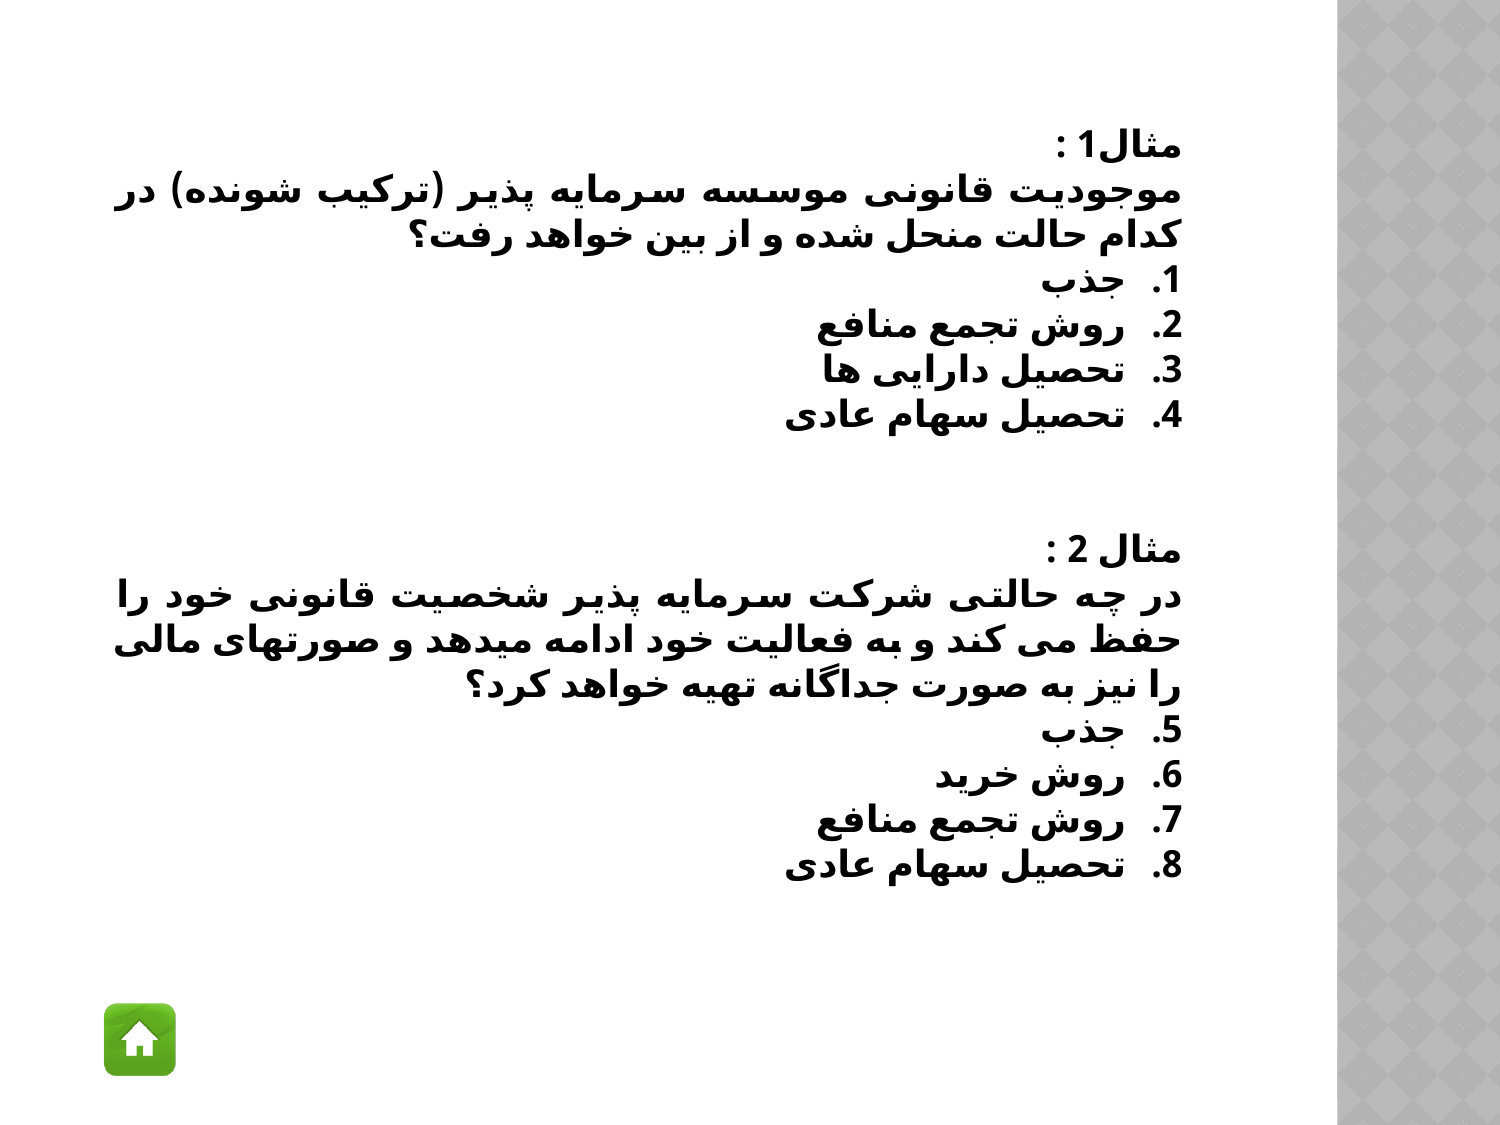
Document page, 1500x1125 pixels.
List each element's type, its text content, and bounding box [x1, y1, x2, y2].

text_box مثال1 : موجودیت قانونی موسسه سرمایه پذیر (ترکیب شونده) در کدام حالت منحل شده و از بین خواهد رفت؟ جذب روش تجمع منافع تحصیل دارایی ها تحصیل سهام عادی مثال 2 : در چه حالتی شرکت سرمایه پذیر شخصیت قانونی خود را حفظ می کند و به فعالیت خود ادامه میدهد و صورتهای مالی را نیز به صورت جداگانه تهیه خواهد کرد؟ جذب روش خرید روش تجمع منافع تحصیل سهام عادی [97, 112, 1198, 893]
picture [99, 990, 181, 1088]
